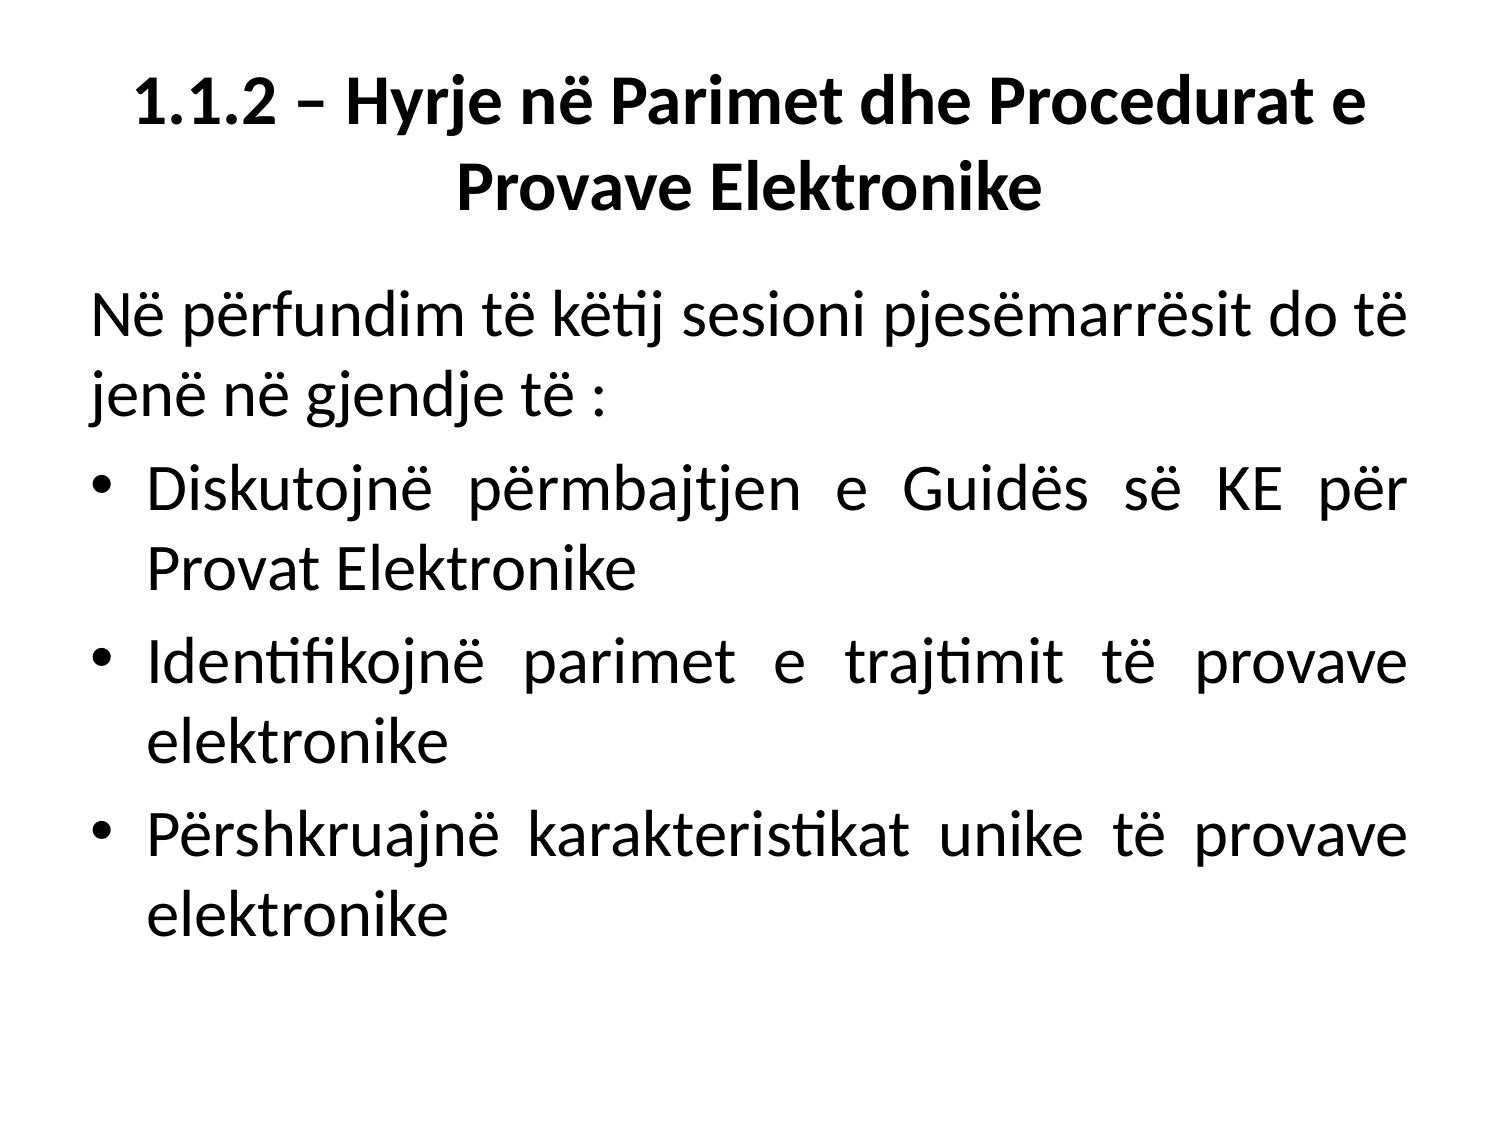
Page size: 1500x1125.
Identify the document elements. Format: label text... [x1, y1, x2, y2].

list Në përfundim të këtij sesioni pjesëmarrësit do të jenë në gjendje të : Diskutojnë përmbajtjen e Guidës së KE për Provat Elektronike Identifikojnë parimet e trajtimit të provave elektronike Përshkruajnë karakteristikat unike të provave elektronike [75, 262, 1425, 1042]
title 1.1.2 – Hyrje në Parimet dhe Procedurat e Provave Elektronike [75, 45, 1425, 233]
